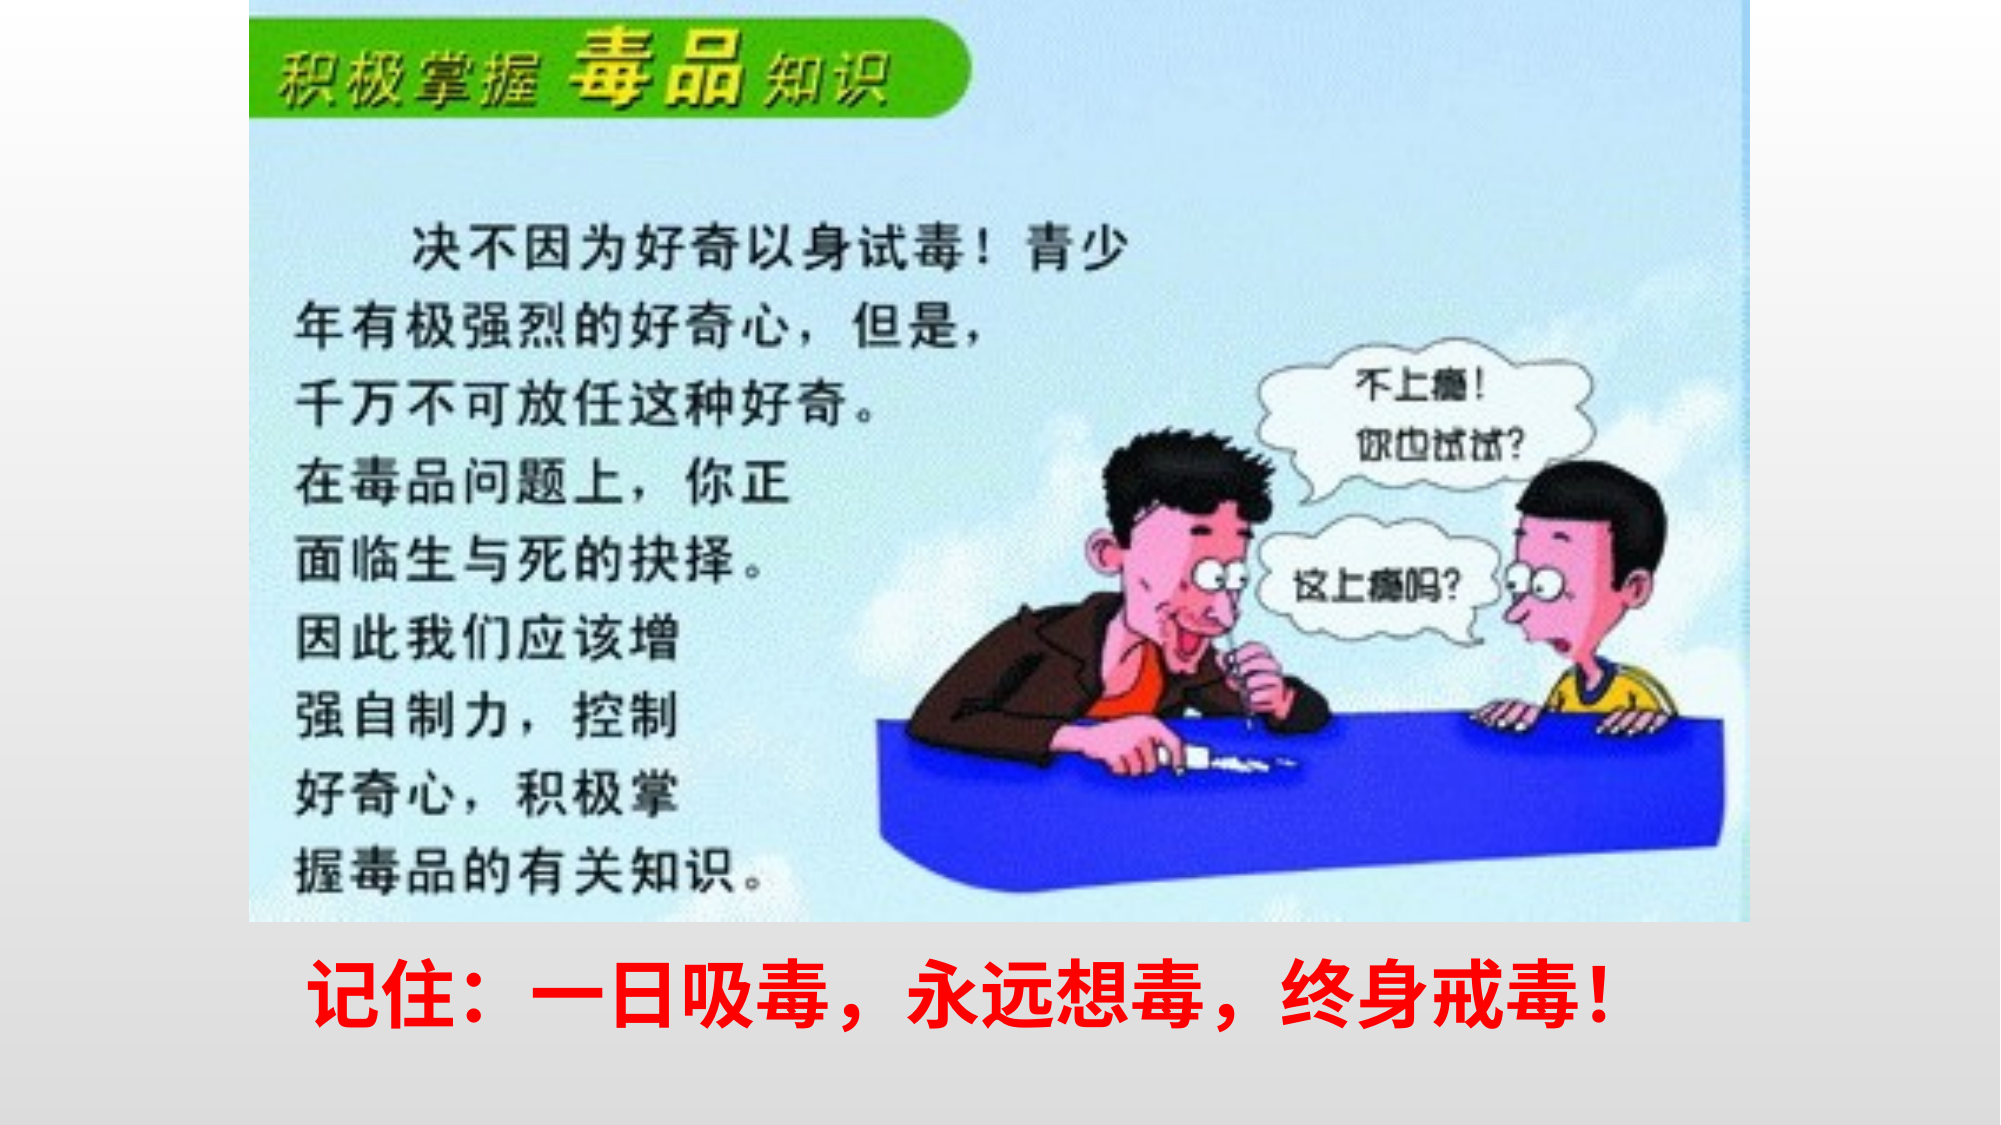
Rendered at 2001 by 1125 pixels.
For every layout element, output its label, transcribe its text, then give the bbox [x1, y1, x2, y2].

text_box 记住：一日吸毒，永远想毒，终身戒毒！ [291, 940, 1691, 1046]
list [249, 0, 1750, 922]
